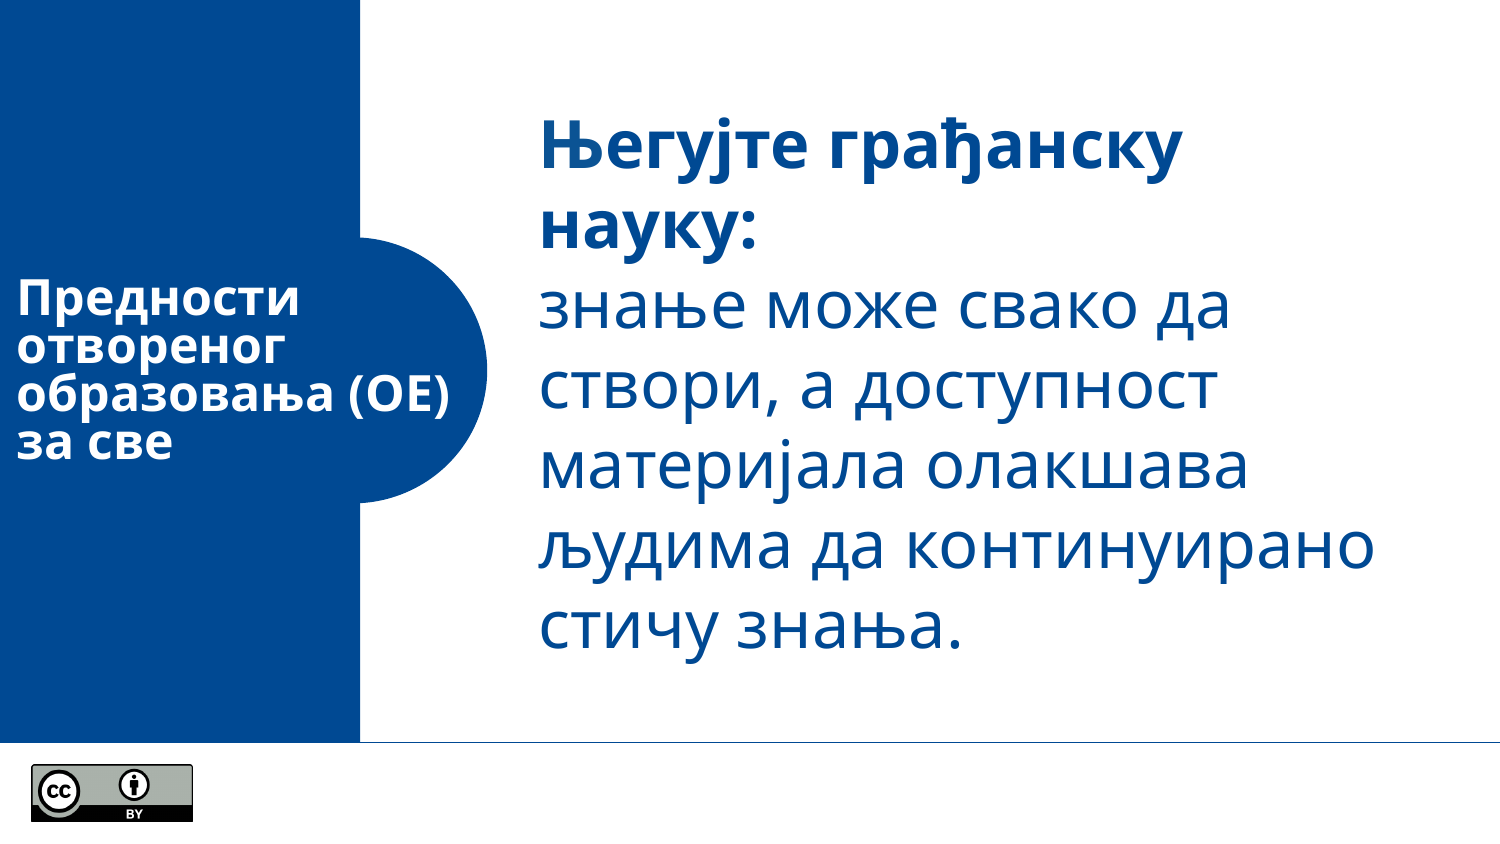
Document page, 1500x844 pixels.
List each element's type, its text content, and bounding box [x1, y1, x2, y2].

text_box [0, 750, 1500, 844]
text_box Предности отвореног образовања (ОЕ) за све [1, 262, 488, 485]
text_box [0, 0, 361, 742]
text_box [284, 485, 421, 504]
text_box [274, 237, 431, 262]
text_box Његујте грађанску науку: знање може свако да створи, а доступност материјала олакшава људима да континуирано стичу знања. [523, 86, 1410, 677]
picture [31, 764, 193, 822]
